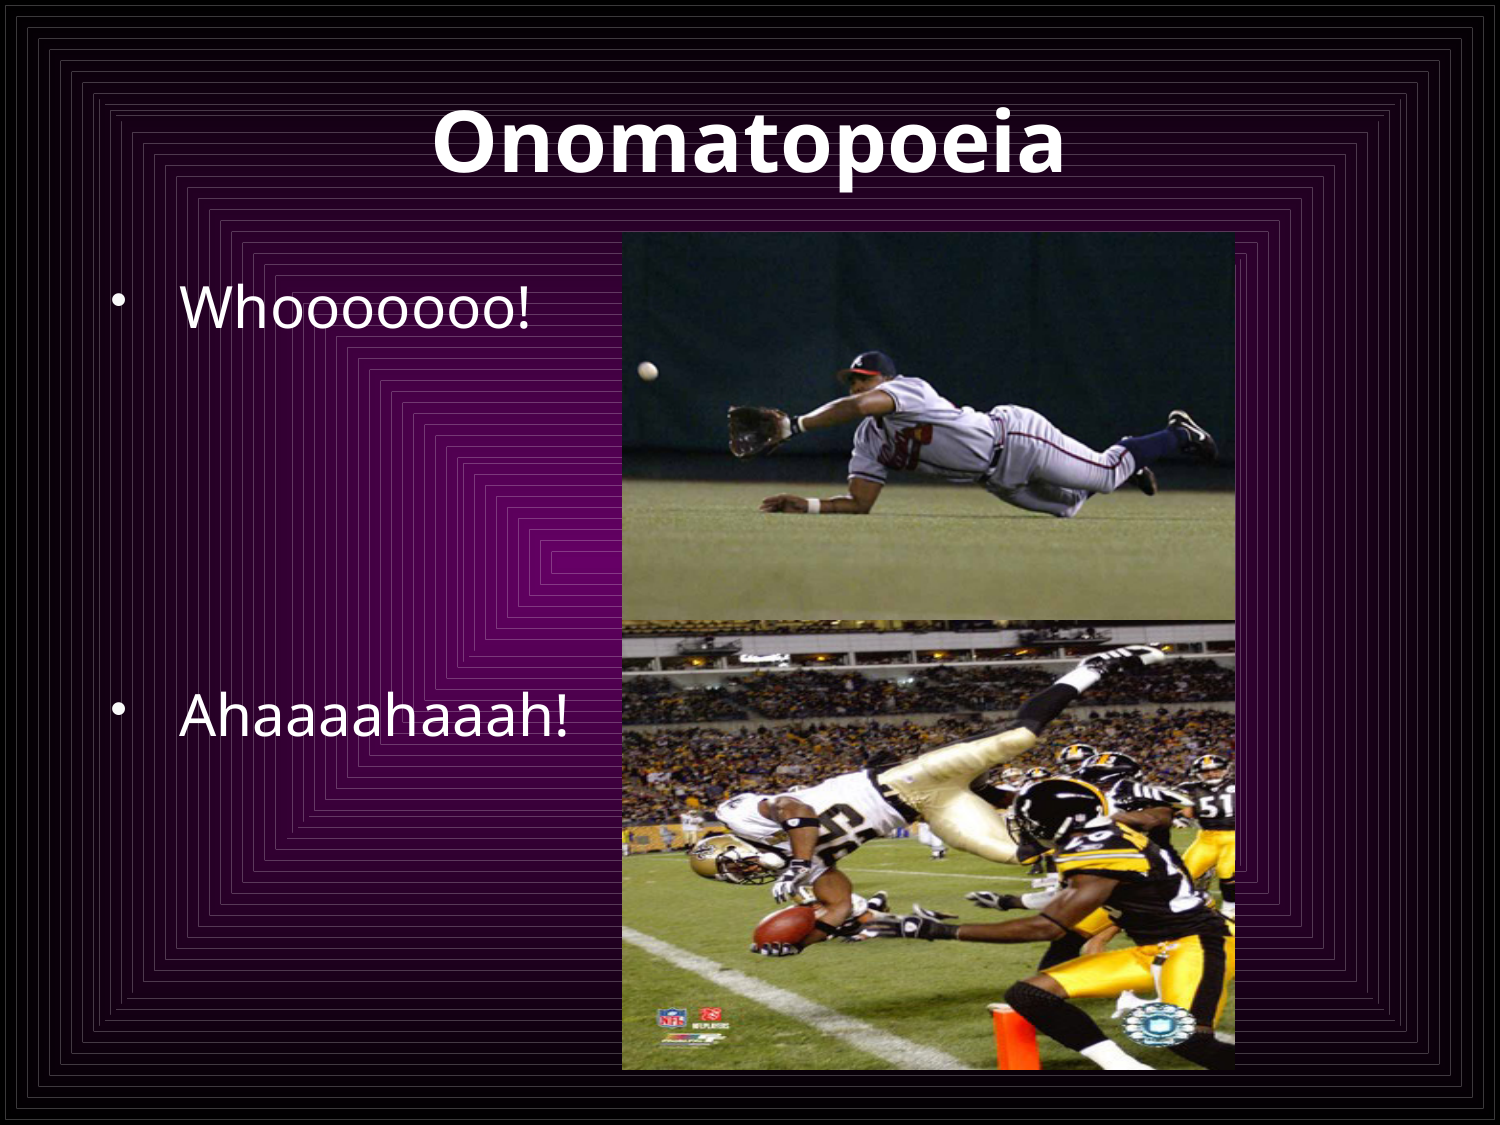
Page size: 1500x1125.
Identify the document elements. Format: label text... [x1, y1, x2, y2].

title Onomatopoeia [75, 45, 1425, 233]
picture [621, 232, 1235, 1071]
list Whooooooo! Ahaaaahaaah! [75, 262, 621, 1035]
list Whooooooo! Ahaaaahaaah! [1275, 262, 1425, 1035]
